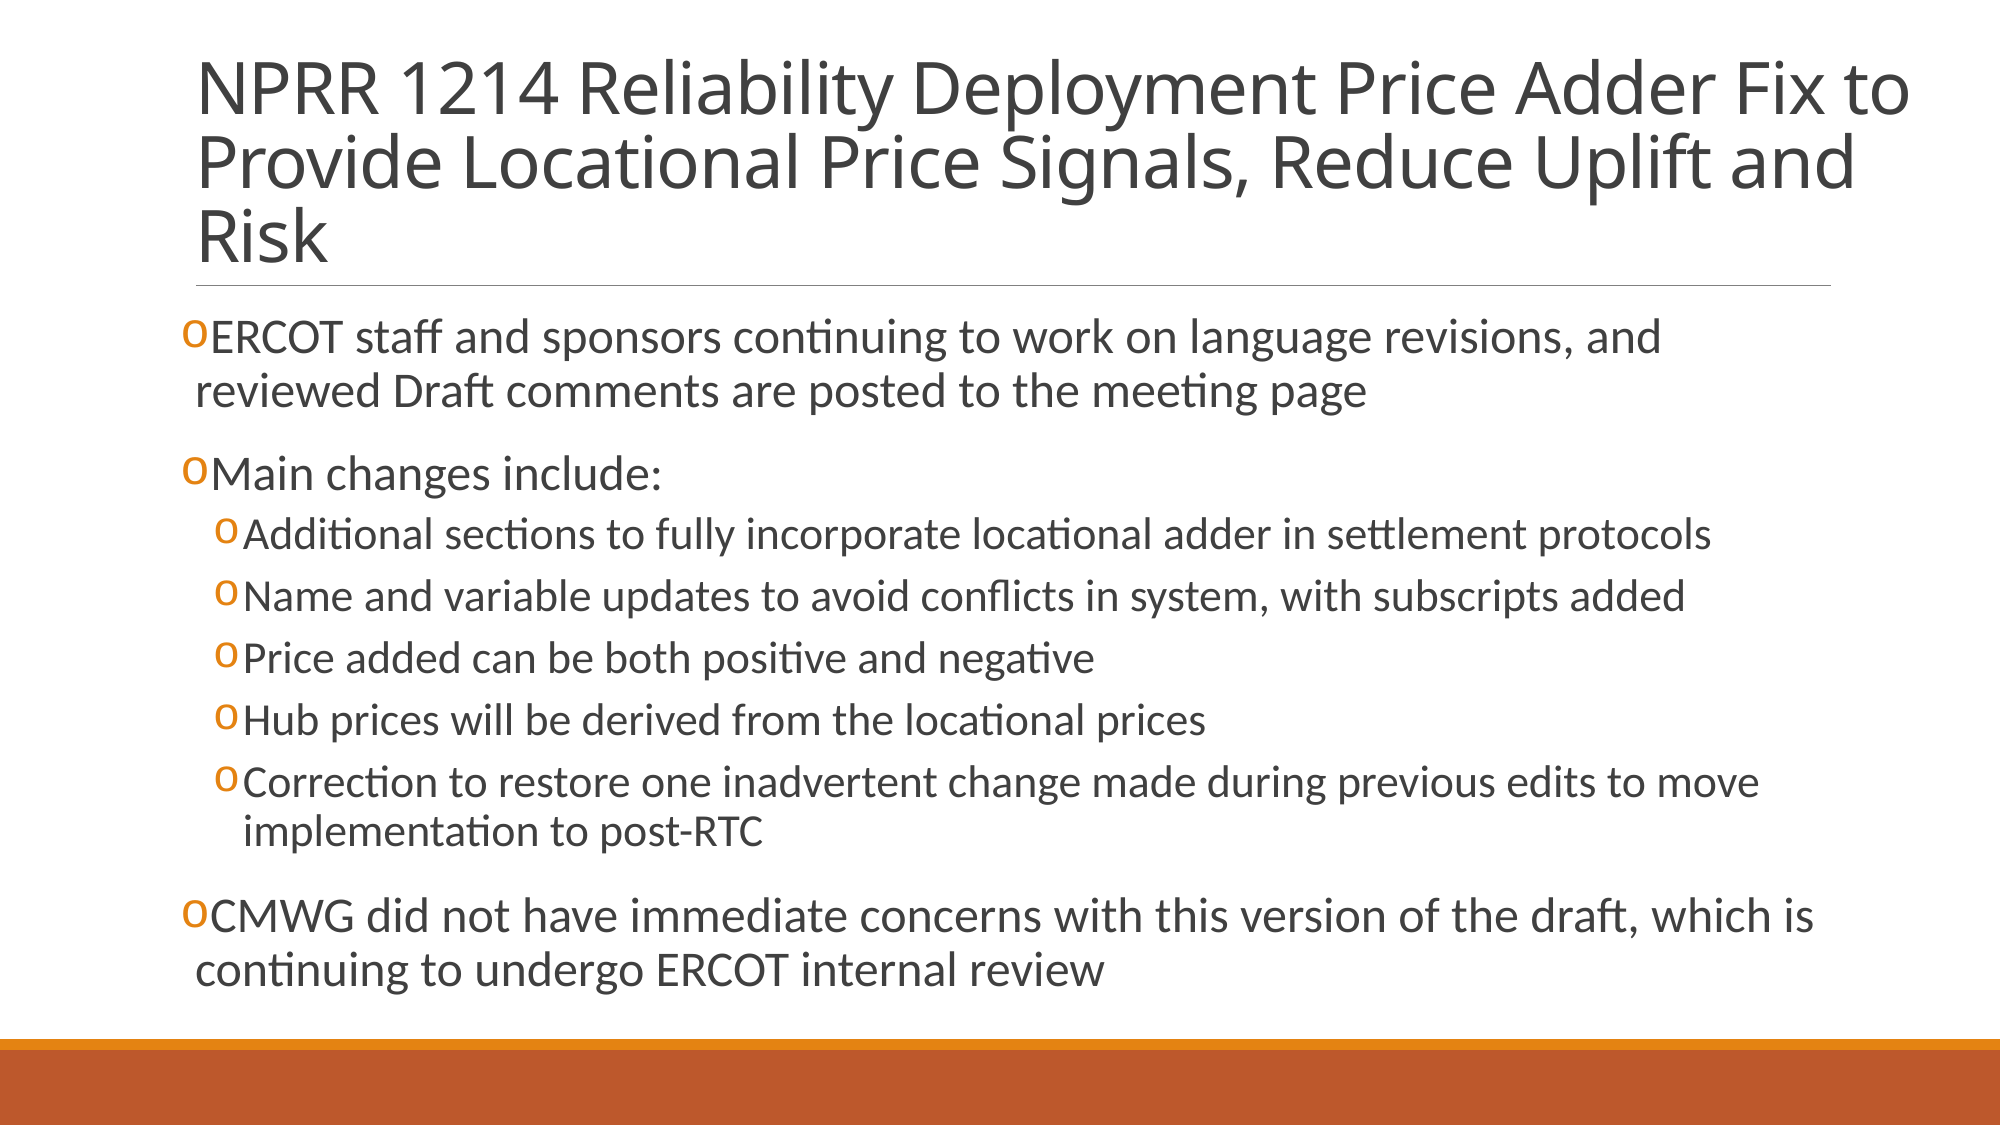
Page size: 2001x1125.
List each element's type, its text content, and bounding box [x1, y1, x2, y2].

list ERCOT staff and sponsors continuing to work on language revisions, and reviewed Draft comments are posted to the meeting page Main changes include: Additional sections to fully incorporate locational adder in settlement protocols Name and variable updates to avoid conflicts in system, with subscripts added Price added can be both positive and negative Hub prices will be derived from the locational prices Correction to restore one inadvertent change made during previous edits to move implementation to post-RTC CMWG did not have immediate concerns with this version of the draft, which is continuing to undergo ERCOT internal review [180, 302, 1830, 1014]
title NPRR 1214 Reliability Deployment Price Adder Fix to Provide Locational Price Signals, Reduce Uplift and Risk [180, 47, 1955, 285]
